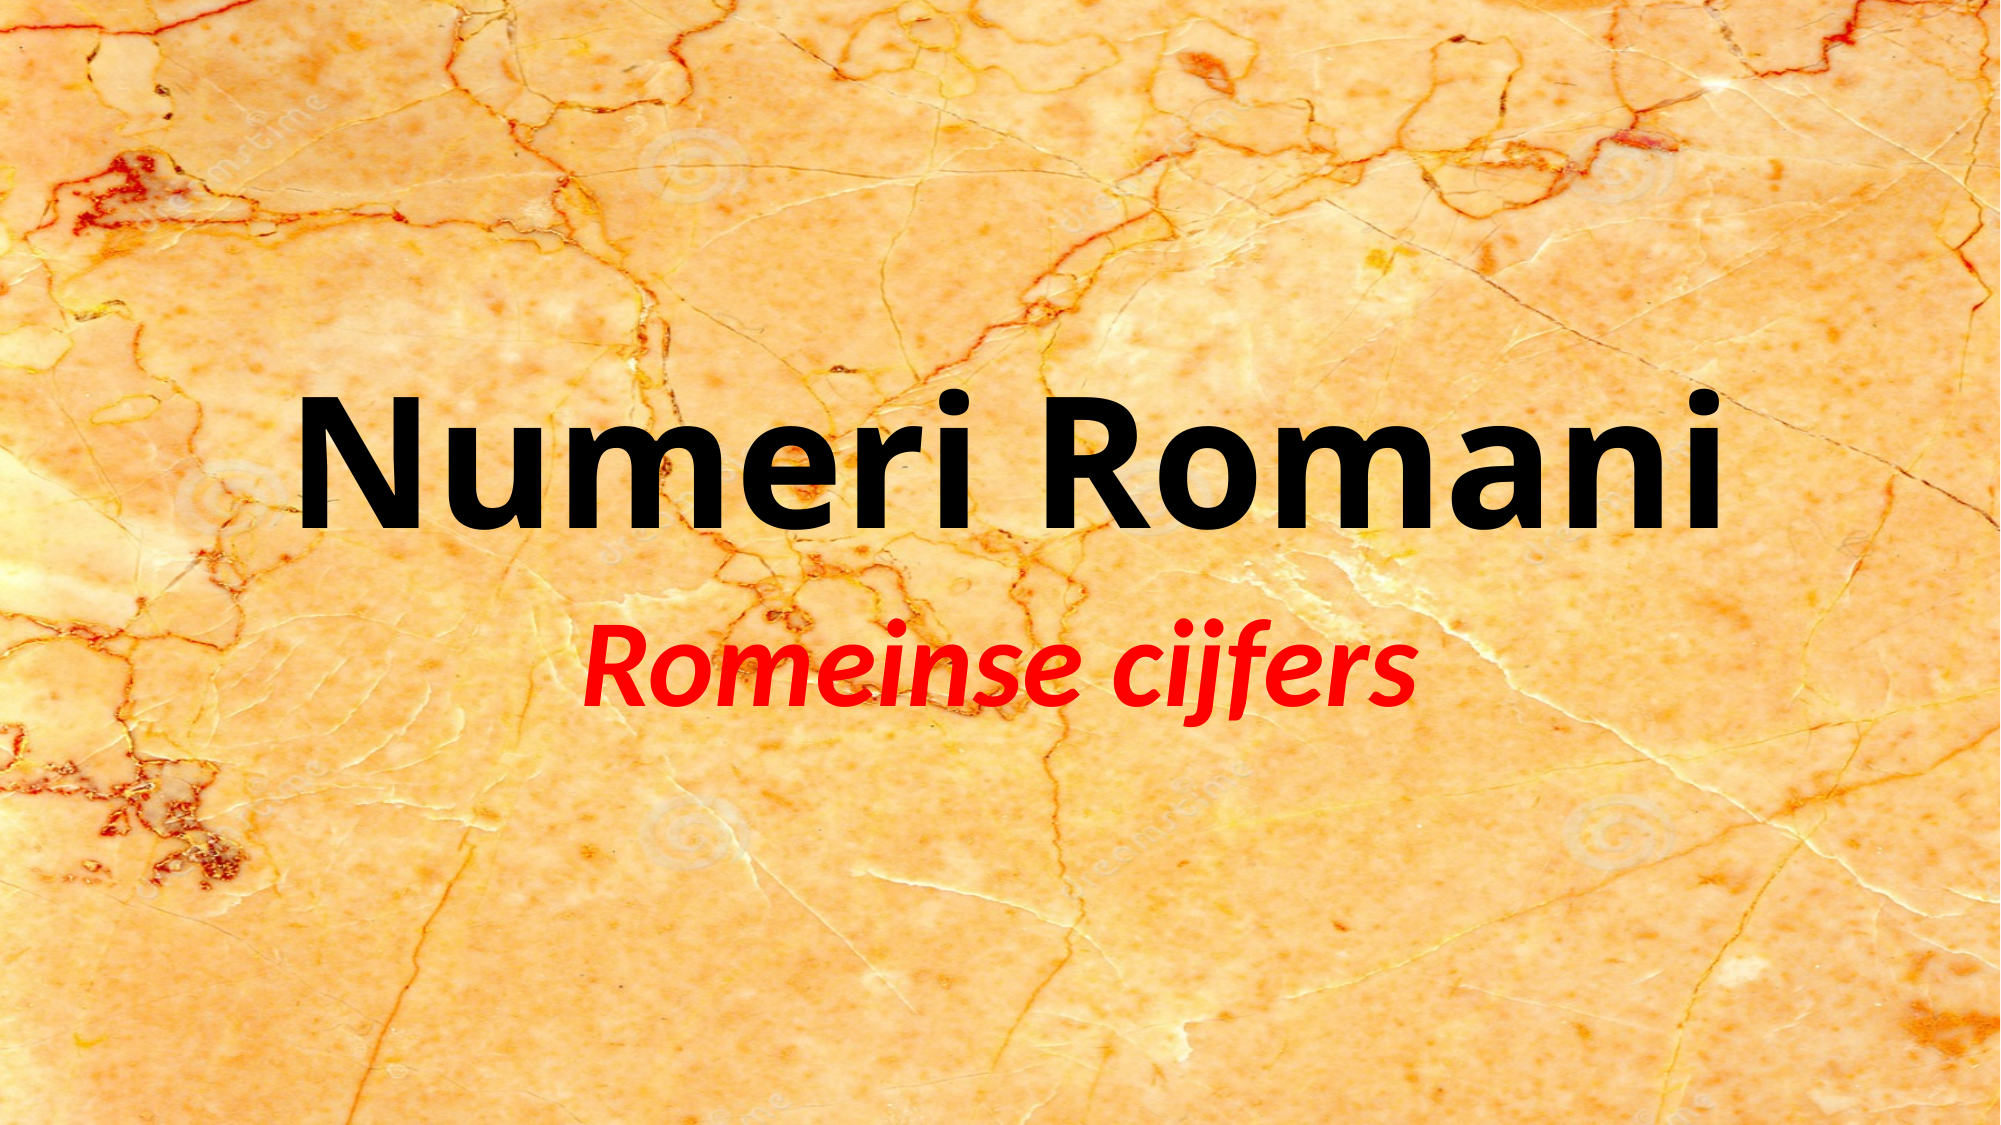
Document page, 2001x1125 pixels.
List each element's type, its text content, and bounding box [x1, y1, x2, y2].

picture [0, 0, 2001, 1125]
subtitle Romeinse cijfers [249, 590, 1750, 863]
title Numeri Romani [45, 184, 1974, 576]
